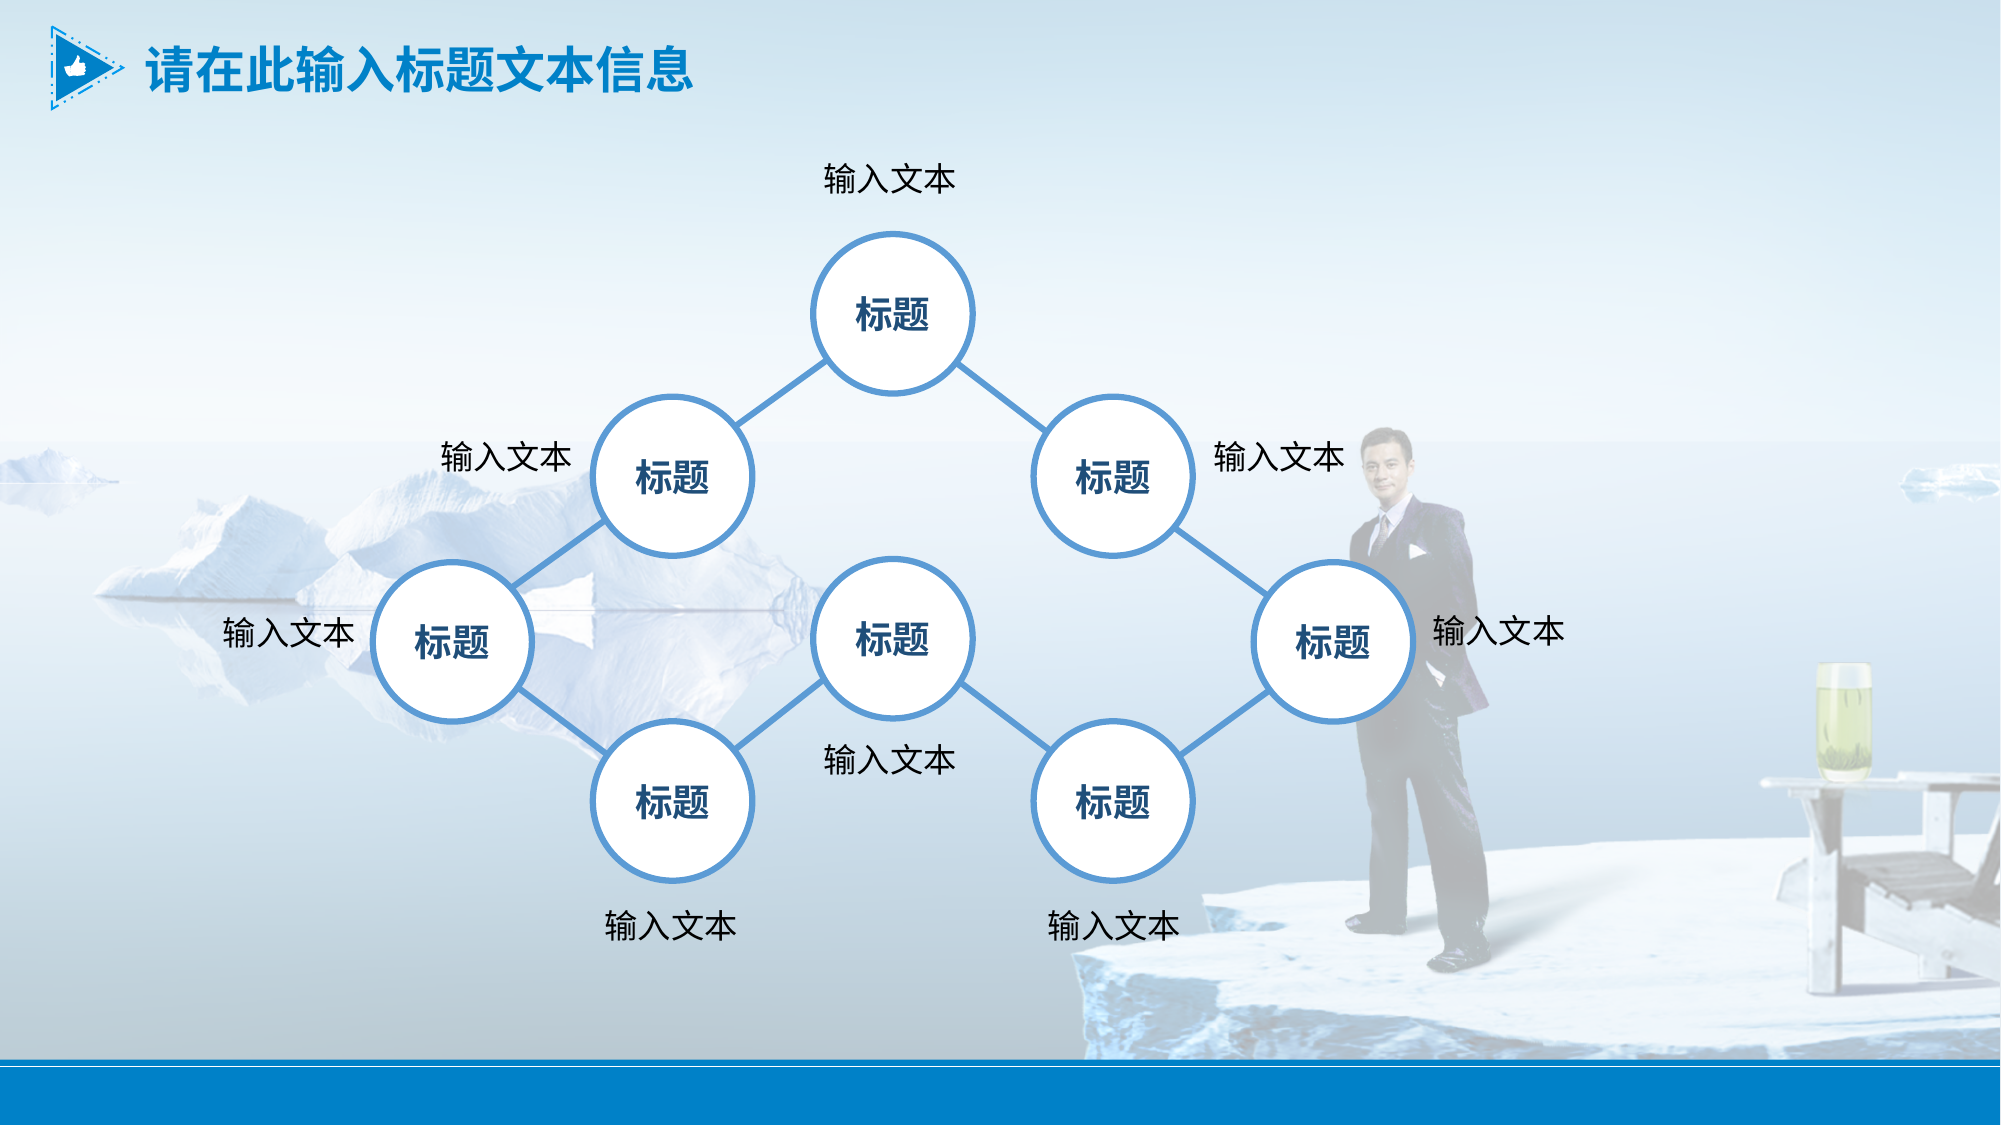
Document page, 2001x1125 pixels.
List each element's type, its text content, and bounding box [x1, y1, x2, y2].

text_box 输入文本 [963, 897, 1265, 953]
text_box 标题 [812, 557, 974, 720]
text_box 标题 [1032, 395, 1194, 557]
text_box 输入文本 [69, 604, 371, 659]
text_box 输入文本 [286, 428, 588, 484]
text_box 输入文本 [739, 151, 1041, 206]
text_box 输入文本 [739, 731, 1041, 787]
text_box 标题 [812, 233, 974, 395]
text_box 输入文本 [1198, 428, 1500, 484]
text_box 标题 [591, 395, 754, 557]
text_box 标题 [1252, 561, 1415, 723]
text_box 标题 [591, 720, 754, 882]
text_box 标题 [371, 561, 533, 723]
text_box 输入文本 [520, 897, 822, 953]
text_box [512, 359, 1269, 757]
text_box 输入文本 [1417, 602, 1719, 658]
text_box 标题 [1032, 720, 1194, 882]
